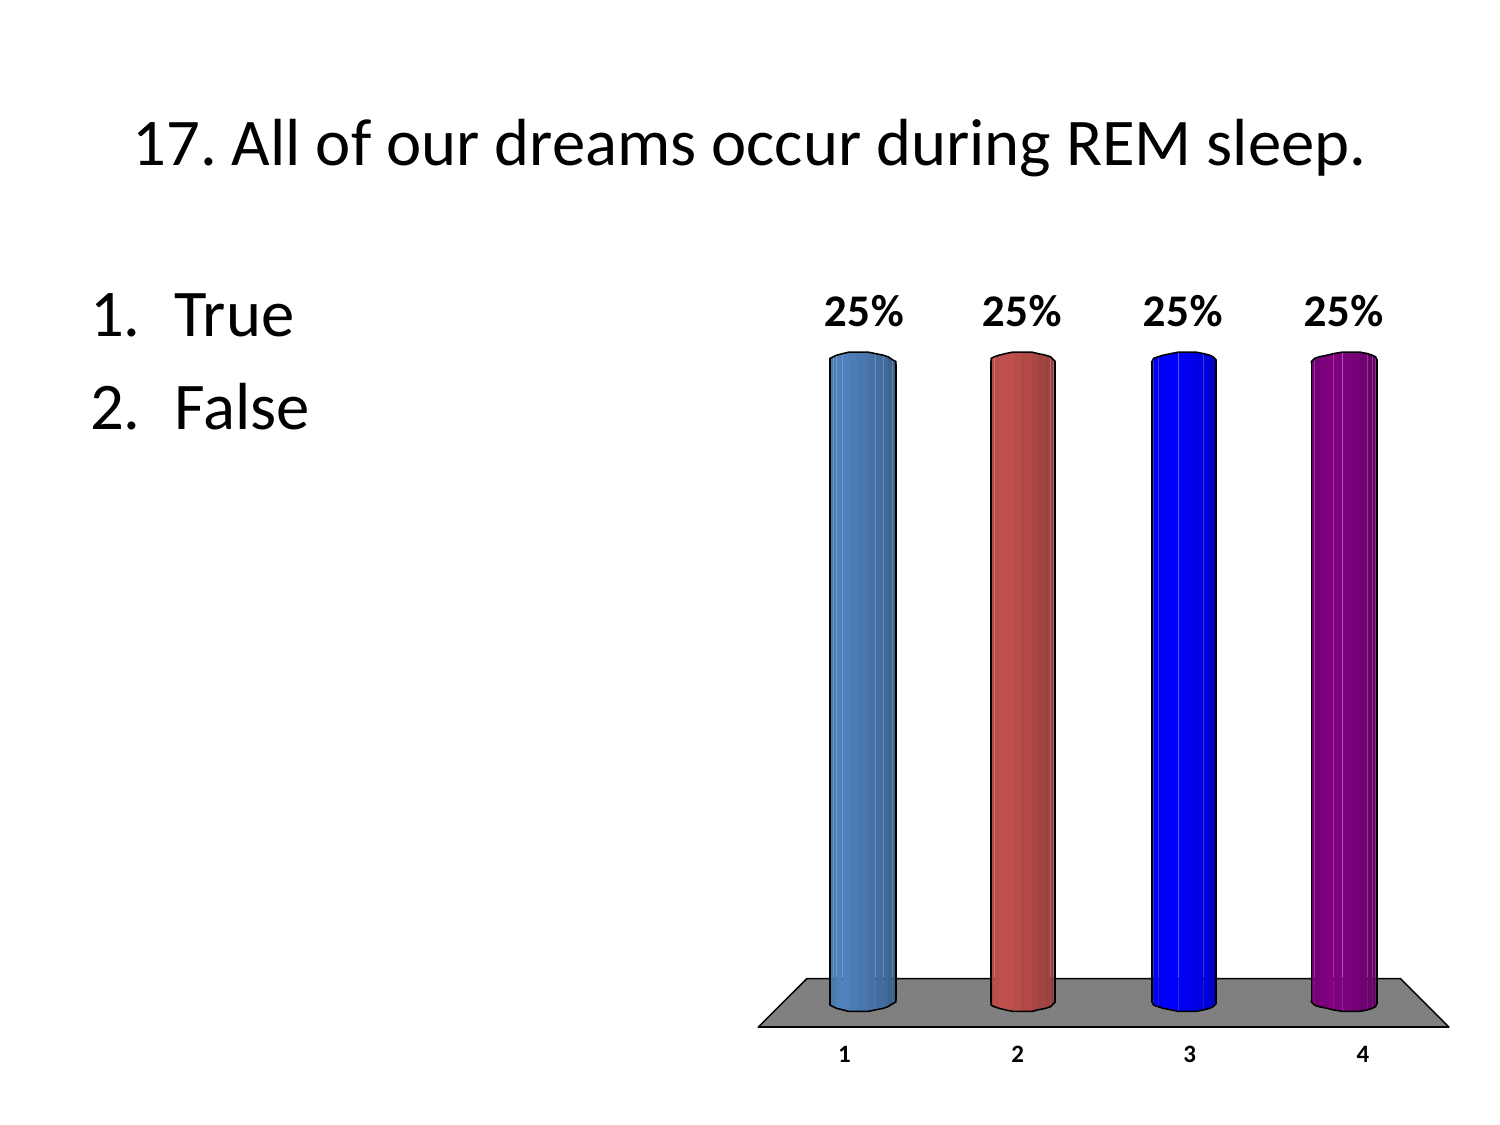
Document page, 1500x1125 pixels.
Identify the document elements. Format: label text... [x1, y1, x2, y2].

list True False [75, 262, 750, 1005]
title 17. All of our dreams occur during REM sleep. [75, 45, 1425, 233]
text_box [739, 270, 1490, 1115]
